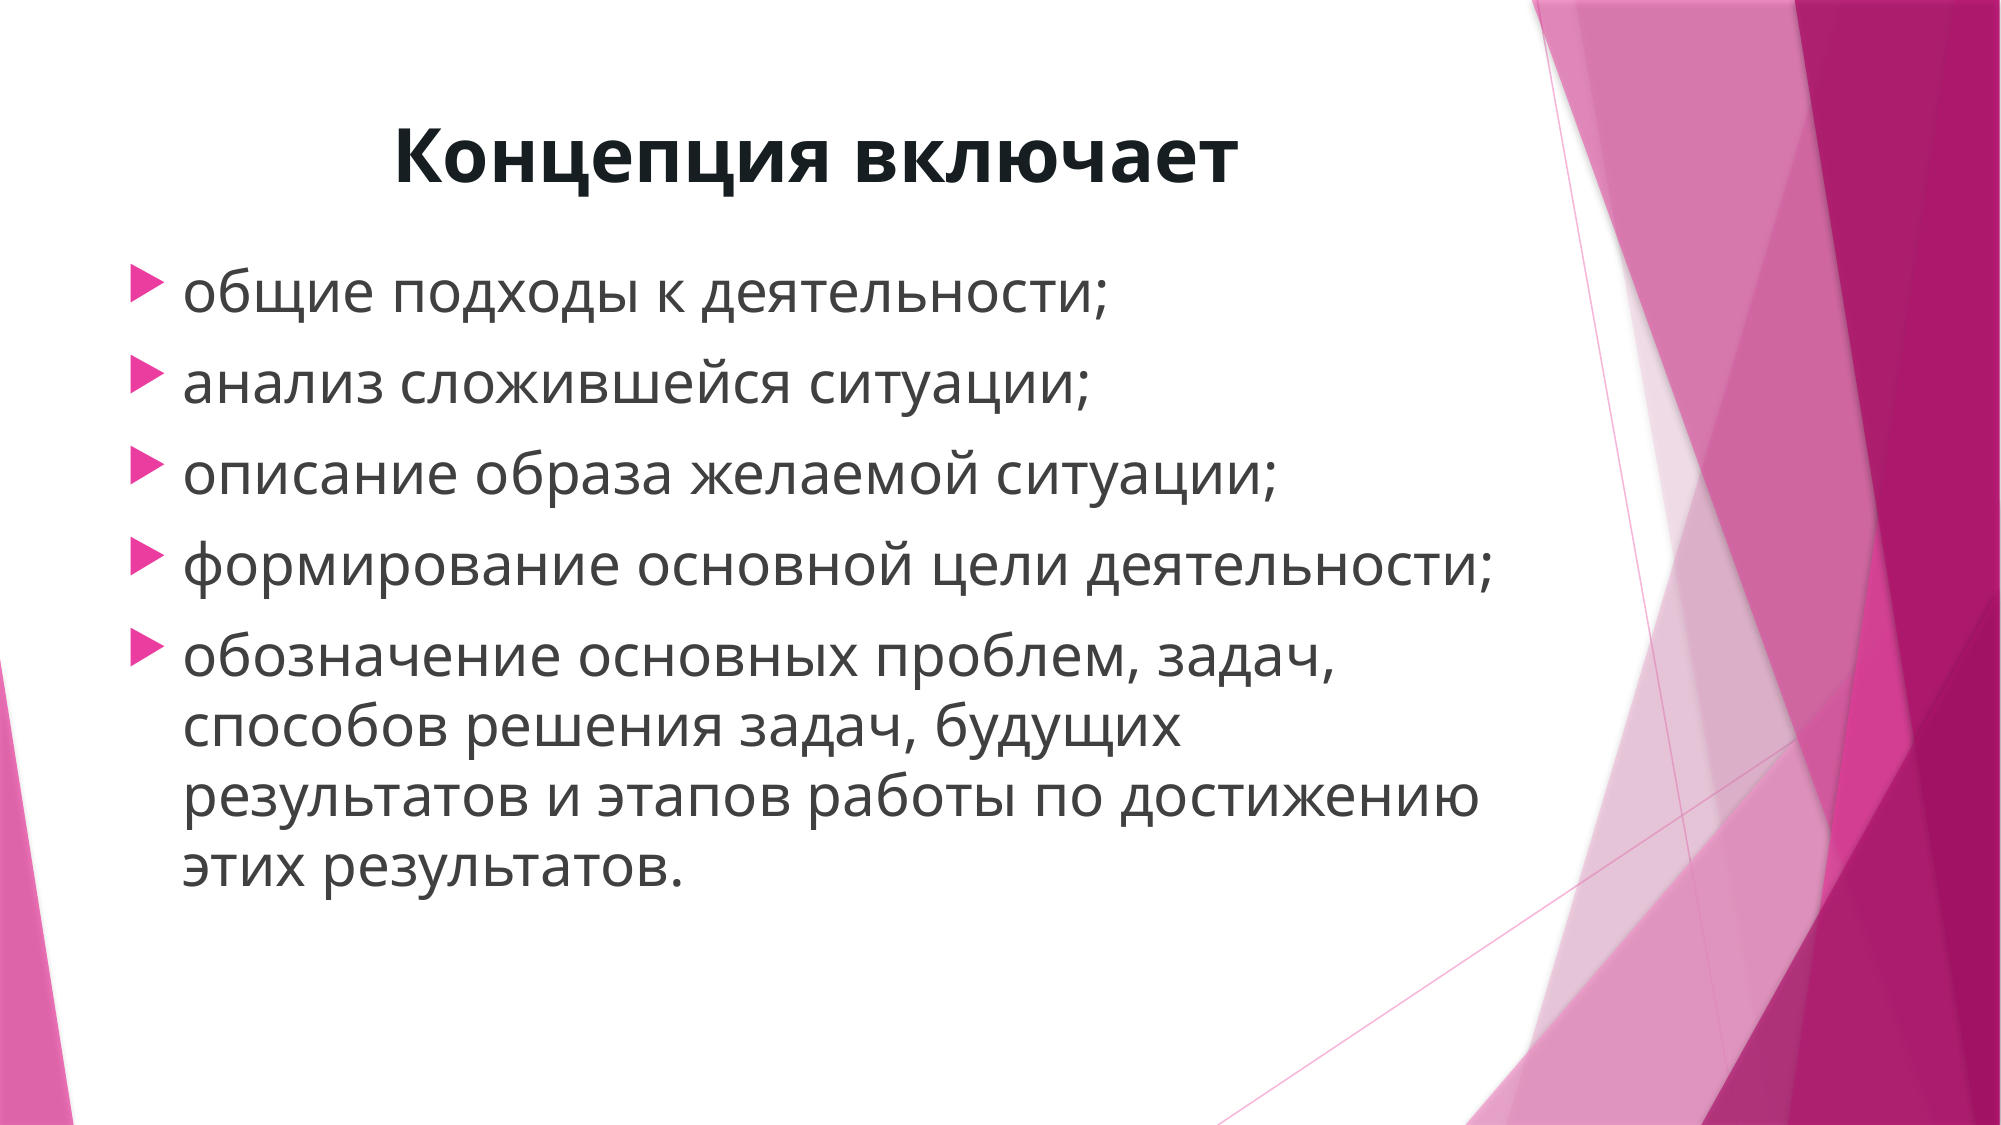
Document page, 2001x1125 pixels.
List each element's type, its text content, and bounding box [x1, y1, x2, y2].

list общие подходы к деятельности; анализ сложившейся ситуации; описание образа желаемой ситуации; формирование основной цели деятельности; обозначение основных проблем, задач, способов решения задач, будущих результатов и этапов работы по достижению этих результатов. [111, 247, 1522, 992]
title Концепция включает [111, 99, 1522, 247]
